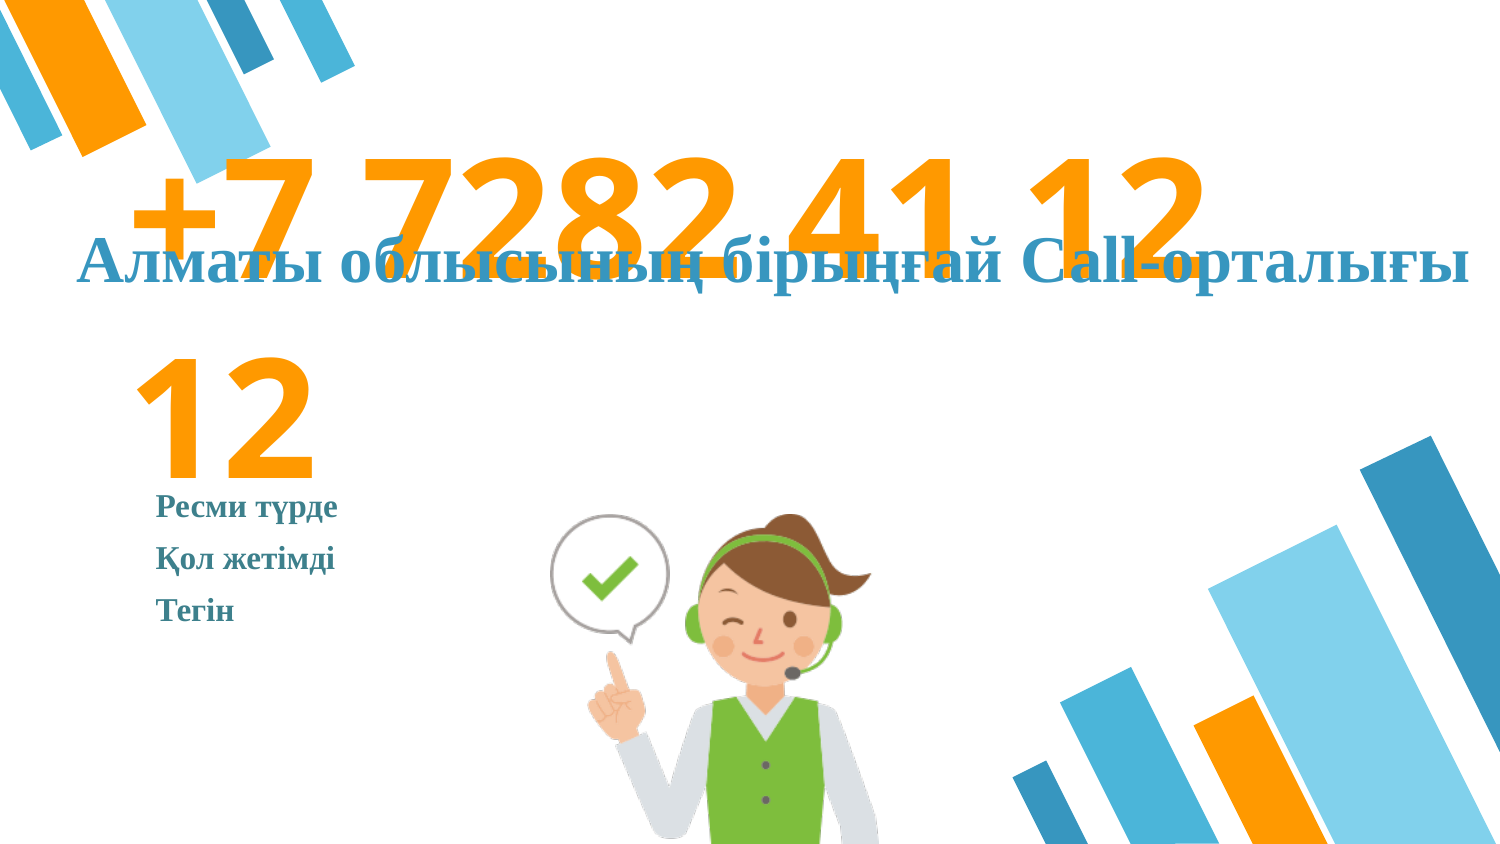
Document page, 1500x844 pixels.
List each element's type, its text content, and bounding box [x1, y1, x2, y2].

subtitle Ресми түрде Қол жетімді Тегін [140, 468, 516, 551]
title +7 7282 41 12 12 [112, 351, 1442, 528]
text_box Алматы облысының бірыңғай Call-орталығы [46, 187, 1500, 311]
picture [550, 513, 880, 844]
